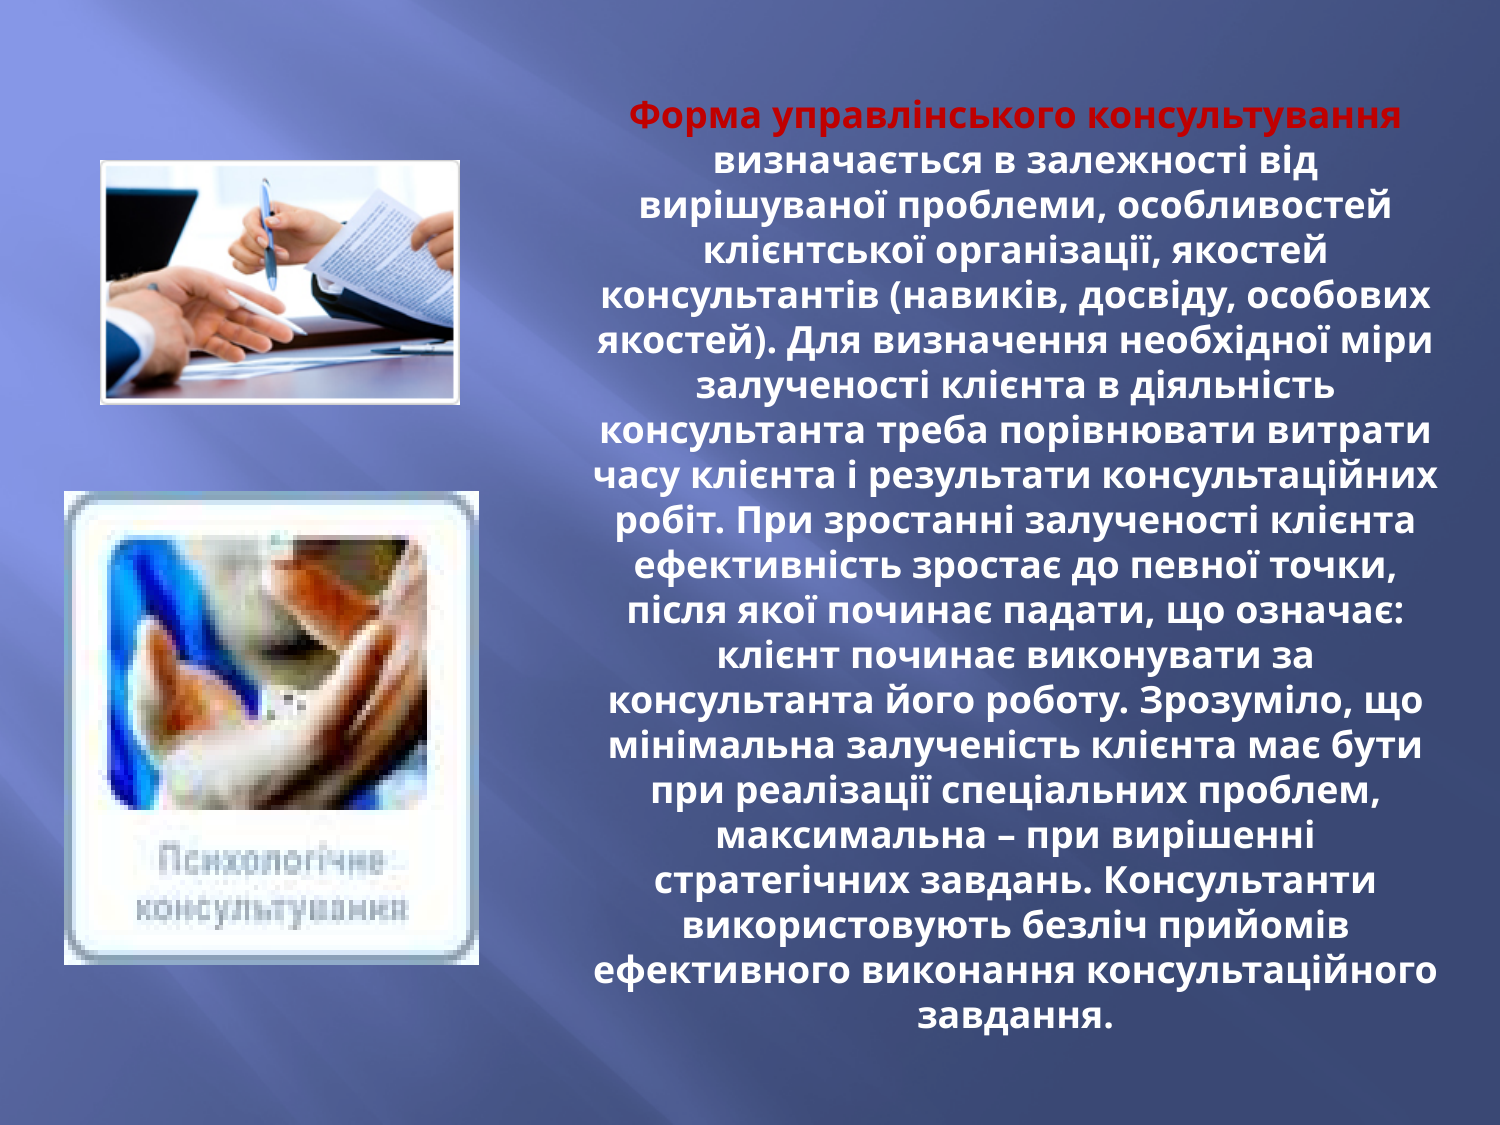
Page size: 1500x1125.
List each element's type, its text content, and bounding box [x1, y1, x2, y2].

title Форма управлінського консультування визначається в залежності від вирішуваної проблеми, особливостей клієнтської організації, якостей консультантів (навиків, досвіду, особових якостей). Для визначення необхідної міри залученості клієнта в діяльність консультанта треба порівнювати витрати часу клієнта і результати консультаційних робіт. При зростанні залученості клієнта ефективність зростає до певної точки, після якої починає падати, що означає: клієнт починає виконувати за консультанта його роботу. Зрозуміло, що мінімальна залученість клієнта має бути при реалізації спеціальних проблем, максимальна – при вирішенні стратегічних завдань. Консультанти використовують безліч прийомів ефективного виконання консультаційного завдання. [572, 45, 1459, 1083]
picture [64, 491, 479, 965]
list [100, 160, 460, 405]
